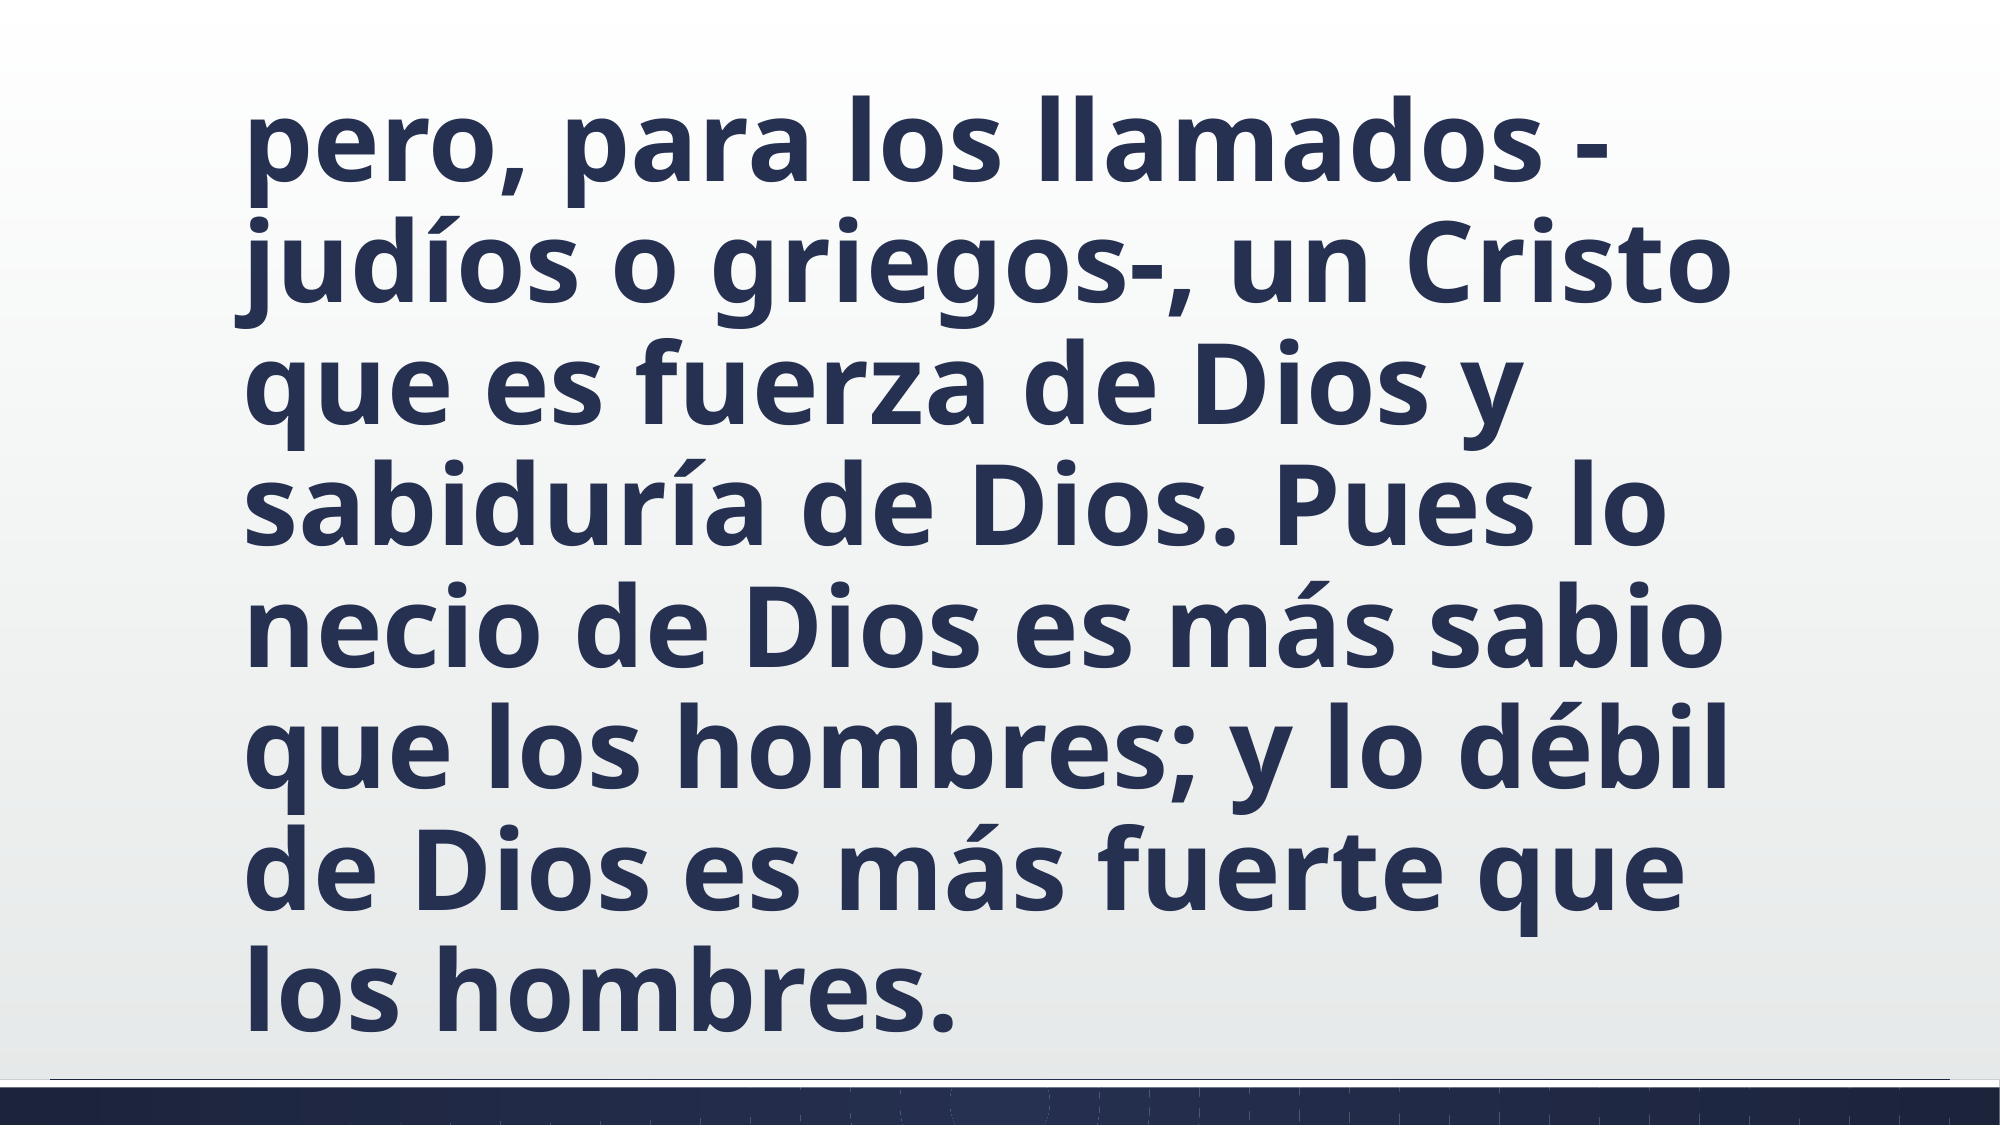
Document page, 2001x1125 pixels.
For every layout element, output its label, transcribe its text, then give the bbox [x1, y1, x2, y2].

list pero, para los llamados -judíos o griegos-, un Cristo que es fuerza de Dios y sabiduría de Dios. Pues lo necio de Dios es más sabio que los hombres; y lo débil de Dios es más fuerte que los hombres. [219, 76, 1780, 990]
